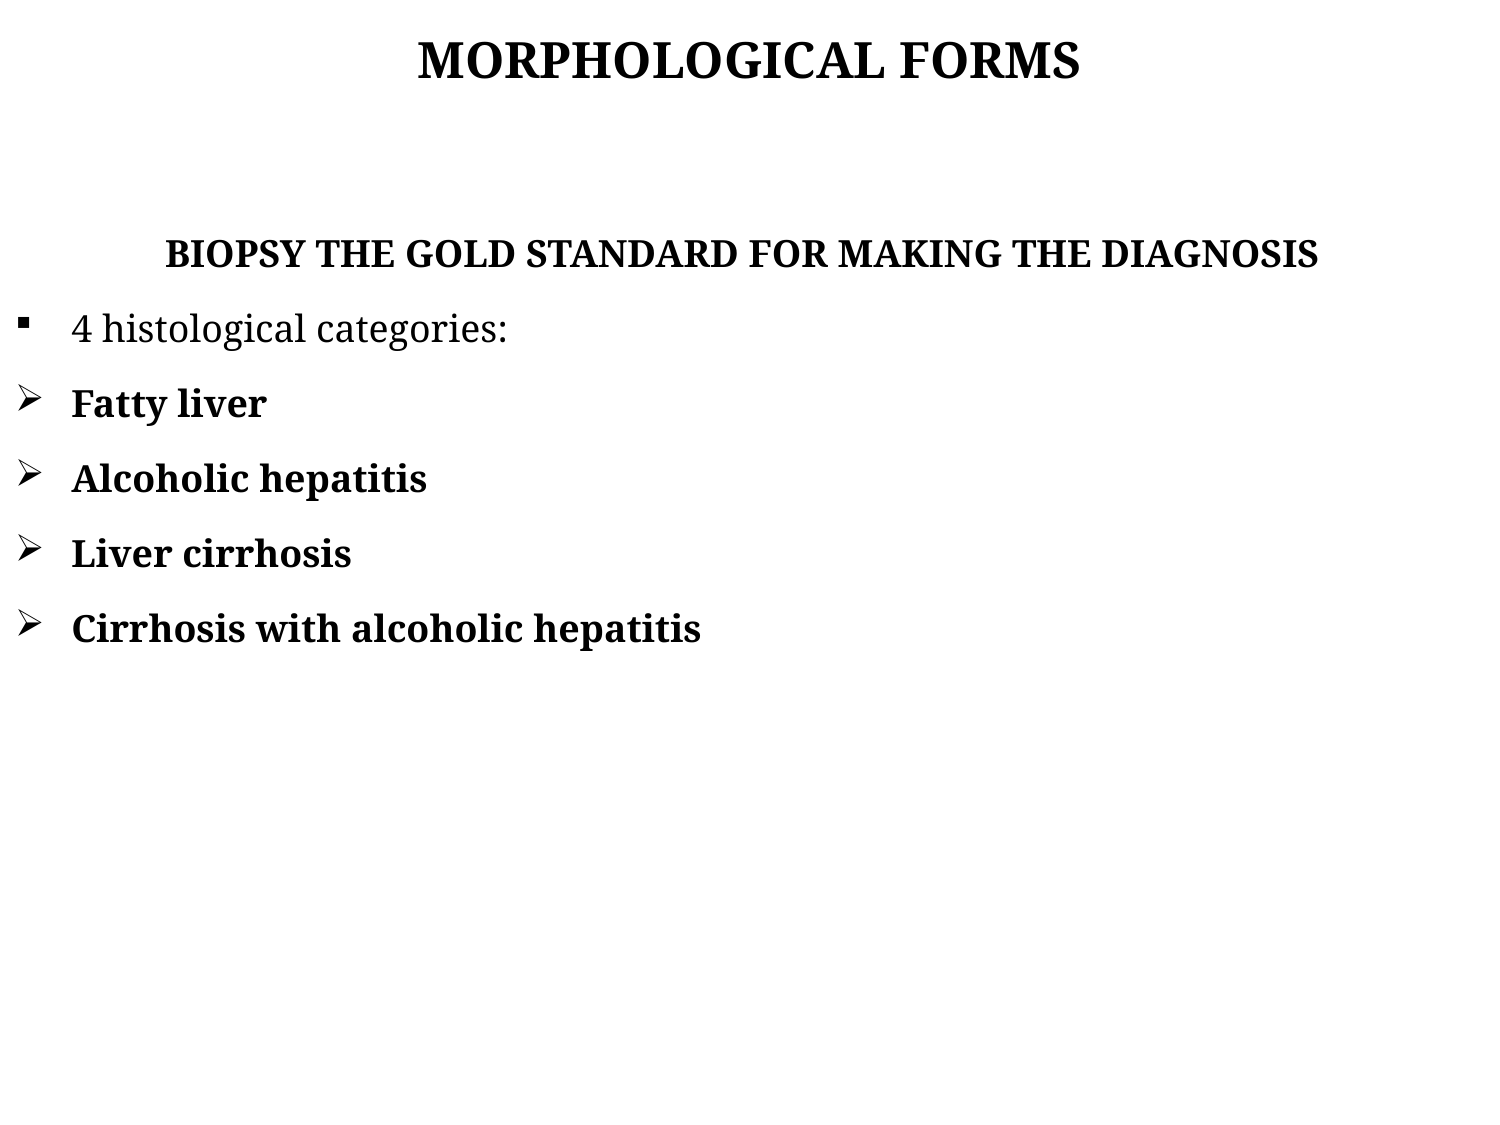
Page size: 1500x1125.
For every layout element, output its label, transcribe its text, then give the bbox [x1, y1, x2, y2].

title MORPHOLOGICAL FORMS [75, 0, 1425, 118]
list BIOPSY THE GOLD STANDARD FOR MAKING THE DIAGNOSIS 4 histological categories: Fatty liver Alcoholic hepatitis Liver cirrhosis Cirrhosis with alcoholic hepatitis [0, 200, 1500, 1125]
